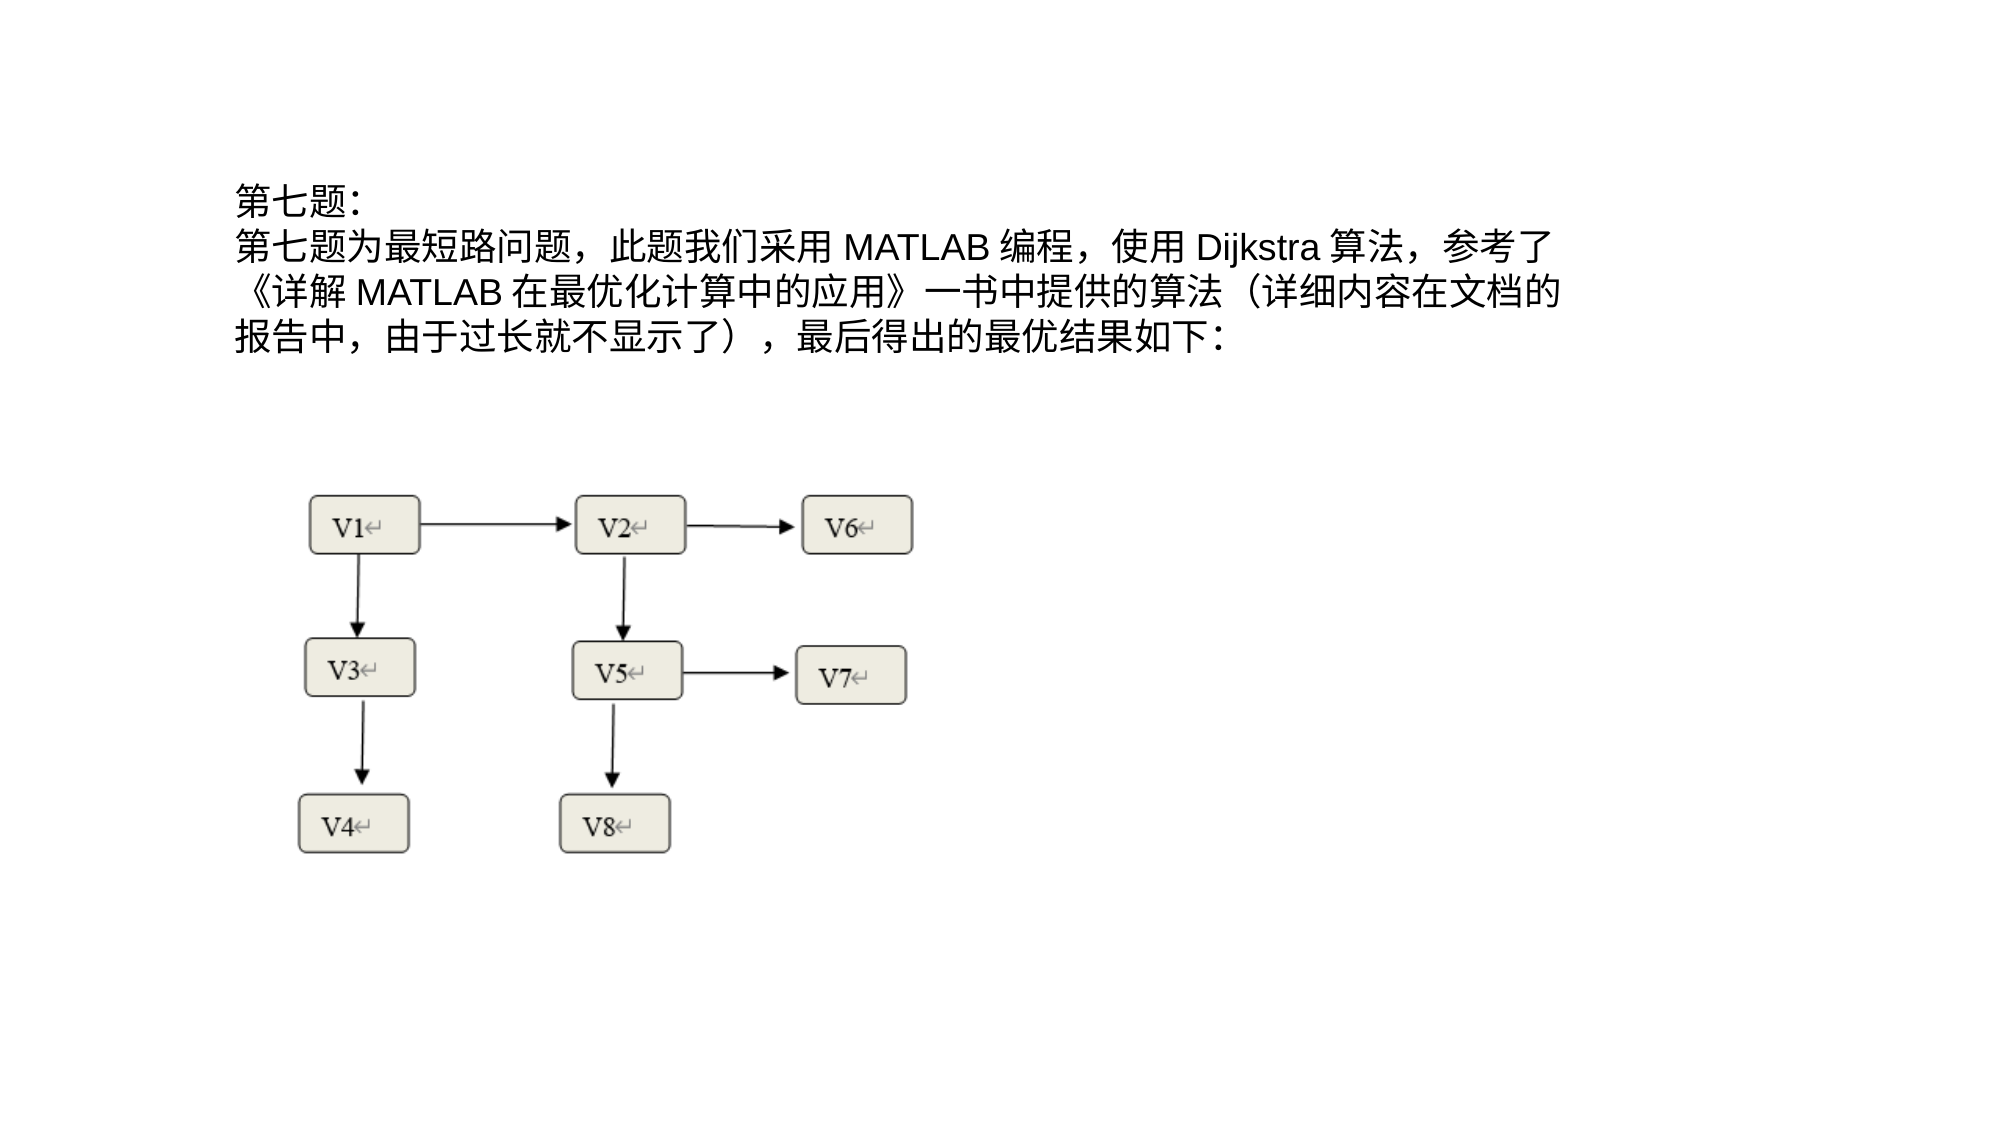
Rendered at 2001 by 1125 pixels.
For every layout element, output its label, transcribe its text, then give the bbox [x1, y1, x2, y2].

text_box 第七题： 第七题为最短路问题，此题我们采用MATLAB编程，使用Dijkstra算法，参考了《详解MATLAB在最优化计算中的应用》一书中提供的算法（详细内容在文档的报告中，由于过长就不显示了），最后得出的最优结果如下： [219, 170, 1607, 365]
picture [251, 464, 1050, 874]
